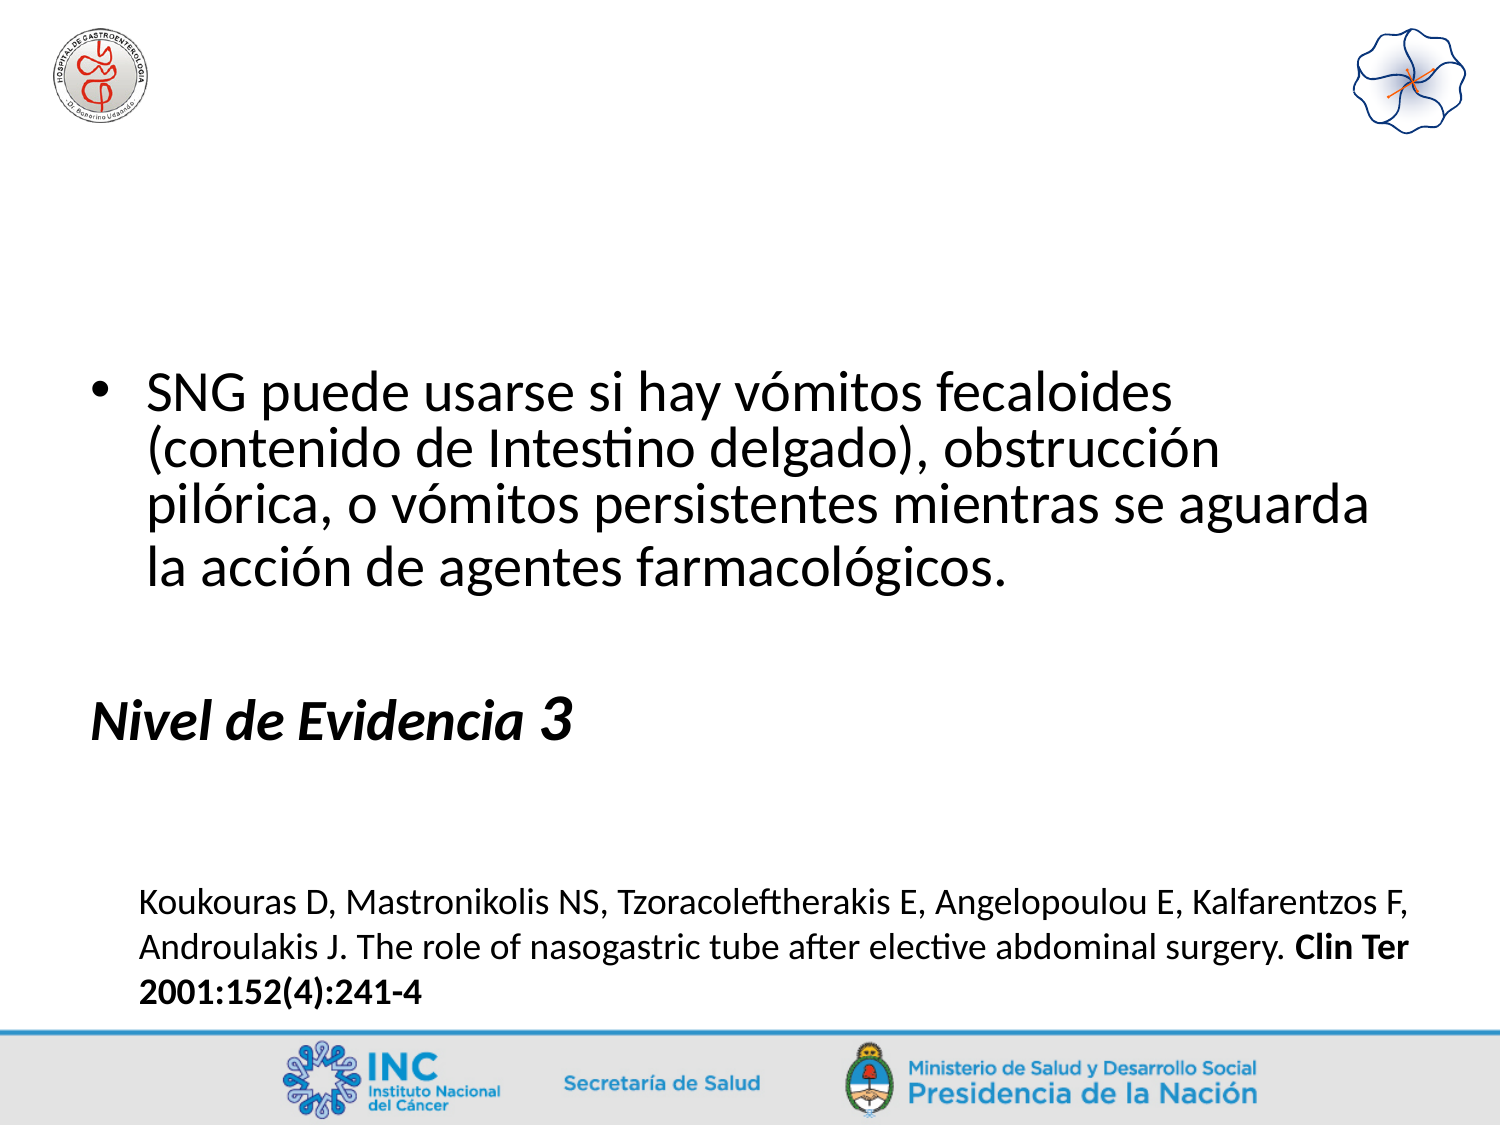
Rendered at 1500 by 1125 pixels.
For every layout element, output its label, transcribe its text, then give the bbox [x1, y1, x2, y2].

picture [52, 28, 148, 124]
picture [1352, 28, 1467, 135]
text_box SNG puede usarse si hay vómitos fecaloides (contenido de Intestino delgado), obstrucción pilórica, o vómitos persistentes mientras se aguarda la acción de agentes farmacológicos. Nivel de Evidencia 3 [75, 359, 1426, 795]
text_box Koukouras D, Mastronikolis NS, Tzoracoleftherakis E, Angelopoulou E, Kalfarentzos F, Androulakis J. The role of nasogastric tube after elective abdominal surgery. Clin Ter 2001:152(4):241-4 [123, 869, 1436, 1020]
picture [0, 1027, 1500, 1125]
